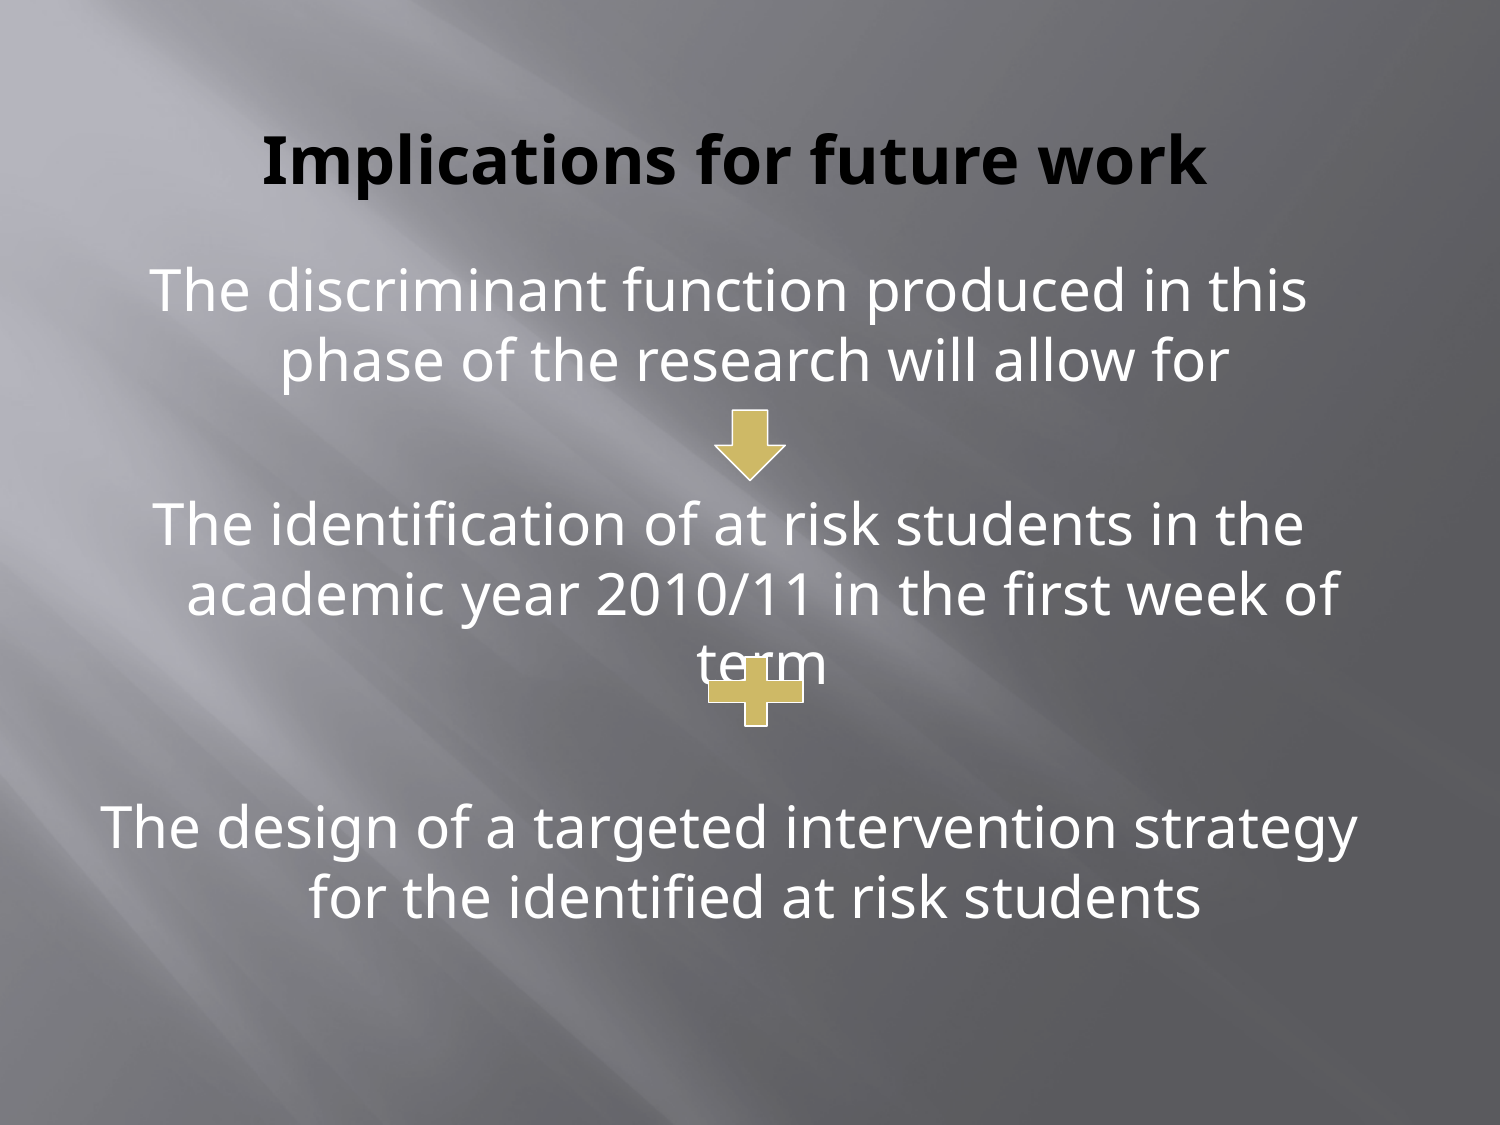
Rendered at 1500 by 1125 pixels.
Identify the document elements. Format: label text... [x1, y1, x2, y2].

title Implications for future work [41, 101, 1430, 317]
text_box [708, 656, 804, 726]
list The discriminant function produced in this phase of the research will allow for The identification of at risk students in the academic year 2010/11 in the first week of term The design of a targeted intervention strategy for the identified at risk students [41, 246, 1395, 1090]
text_box [714, 410, 786, 481]
